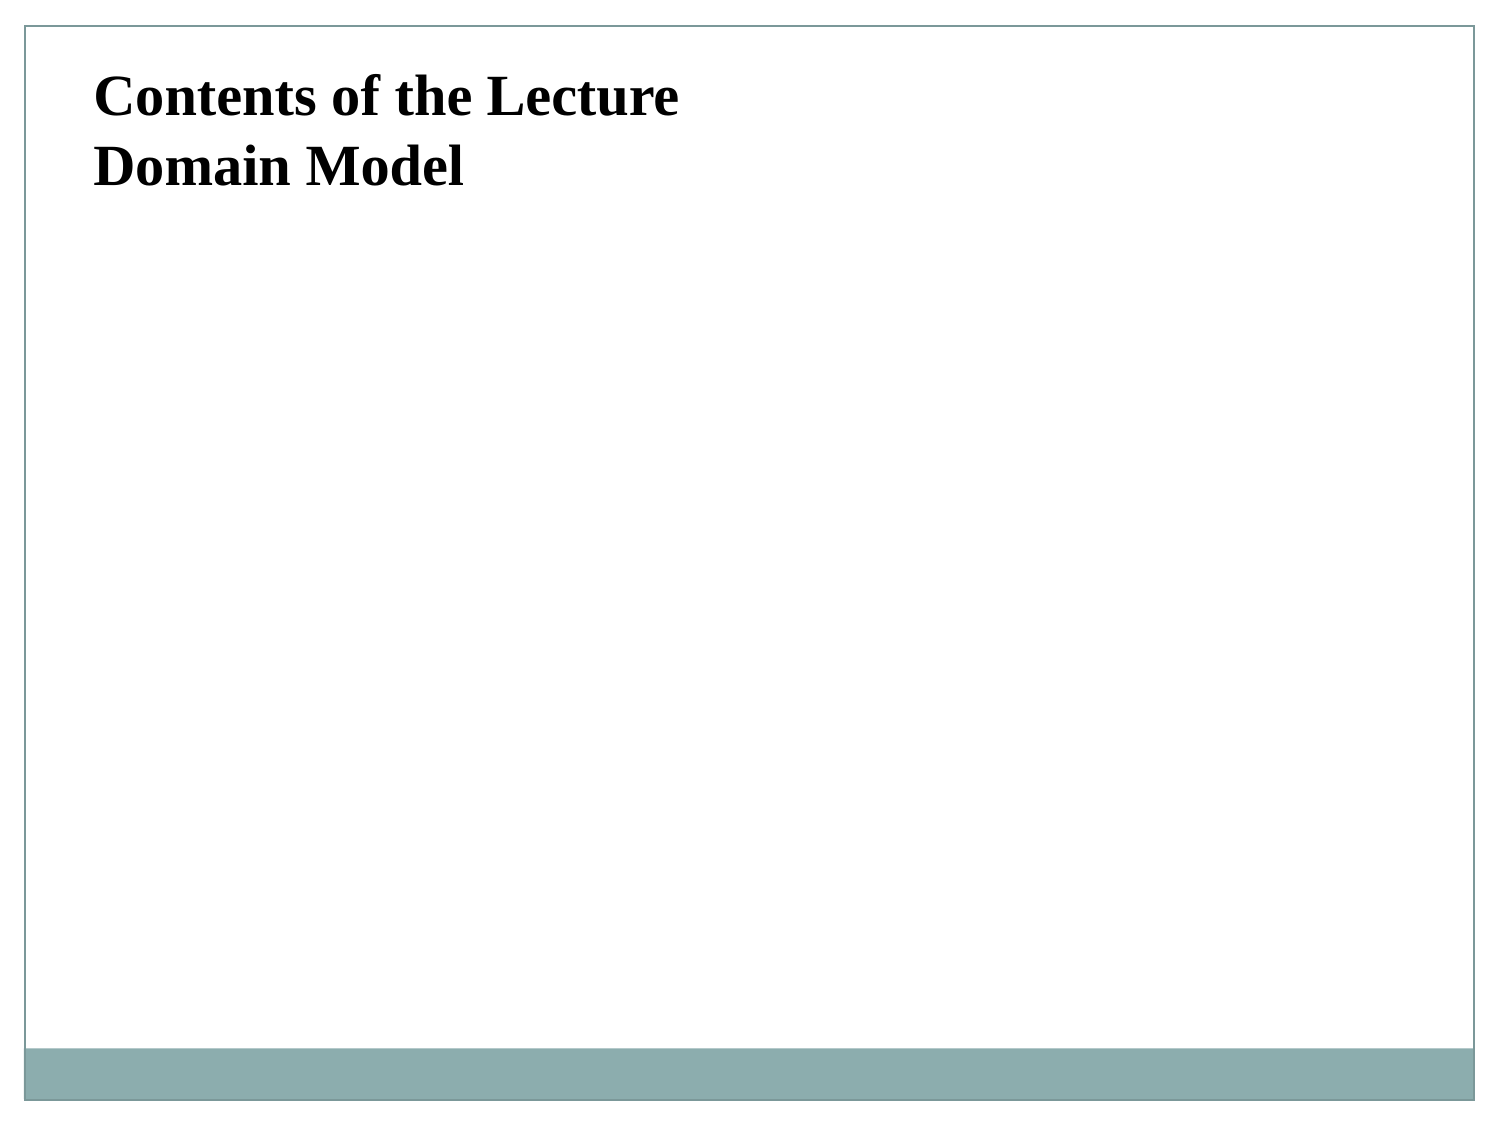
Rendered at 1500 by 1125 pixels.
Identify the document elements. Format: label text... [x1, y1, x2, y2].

text_box [71, 135, 1472, 254]
text_box Contents of the Lecture Domain Model [78, 49, 695, 135]
